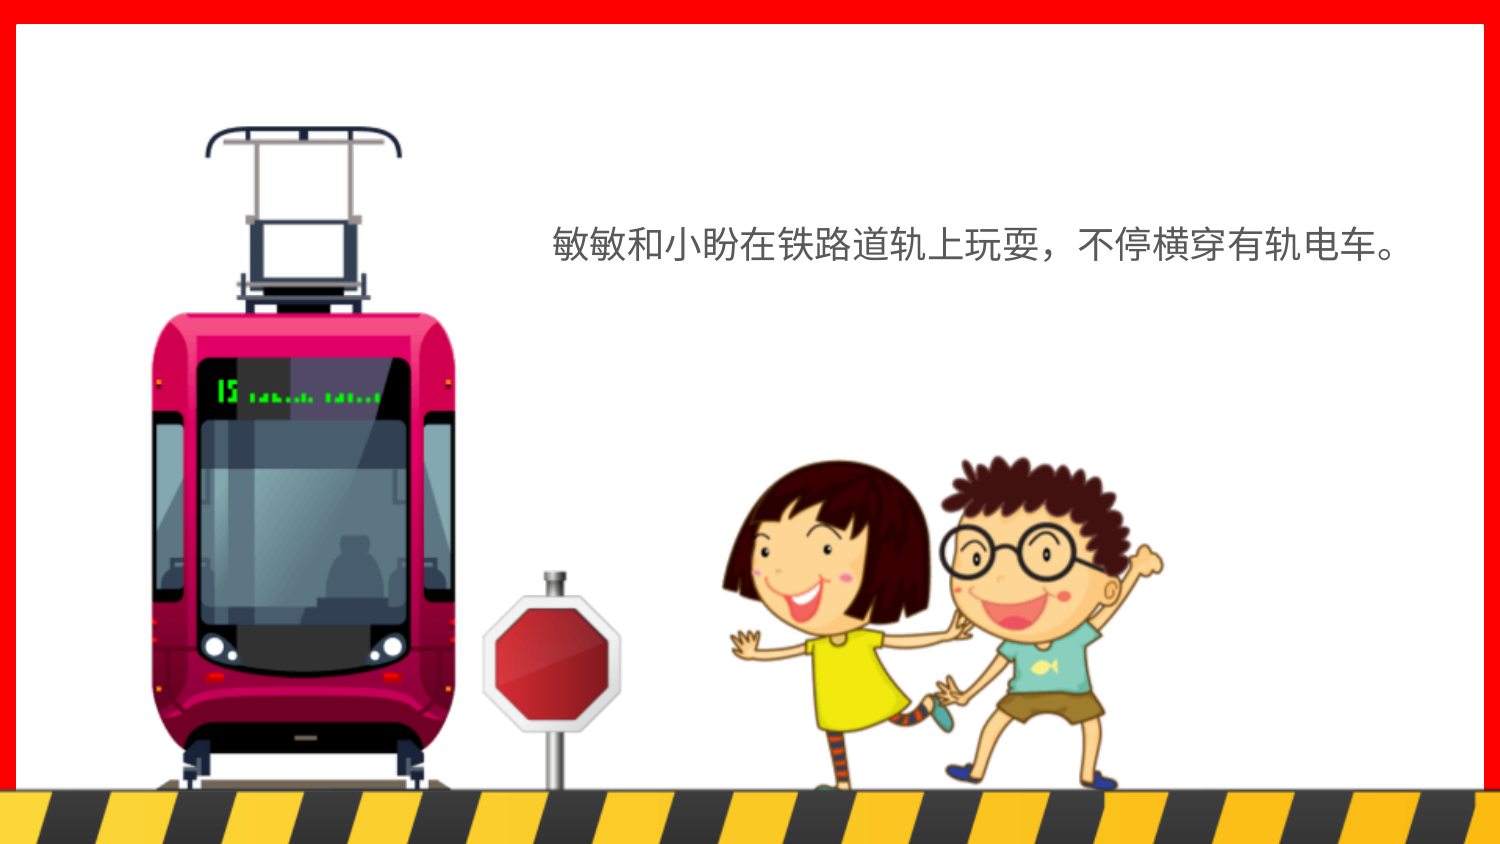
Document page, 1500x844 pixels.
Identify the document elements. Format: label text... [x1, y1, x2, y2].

text_box 敏敏和小盼在铁路道轨上玩耍，不停横穿有轨电车。 [537, 191, 1430, 409]
picture [0, 111, 1500, 844]
